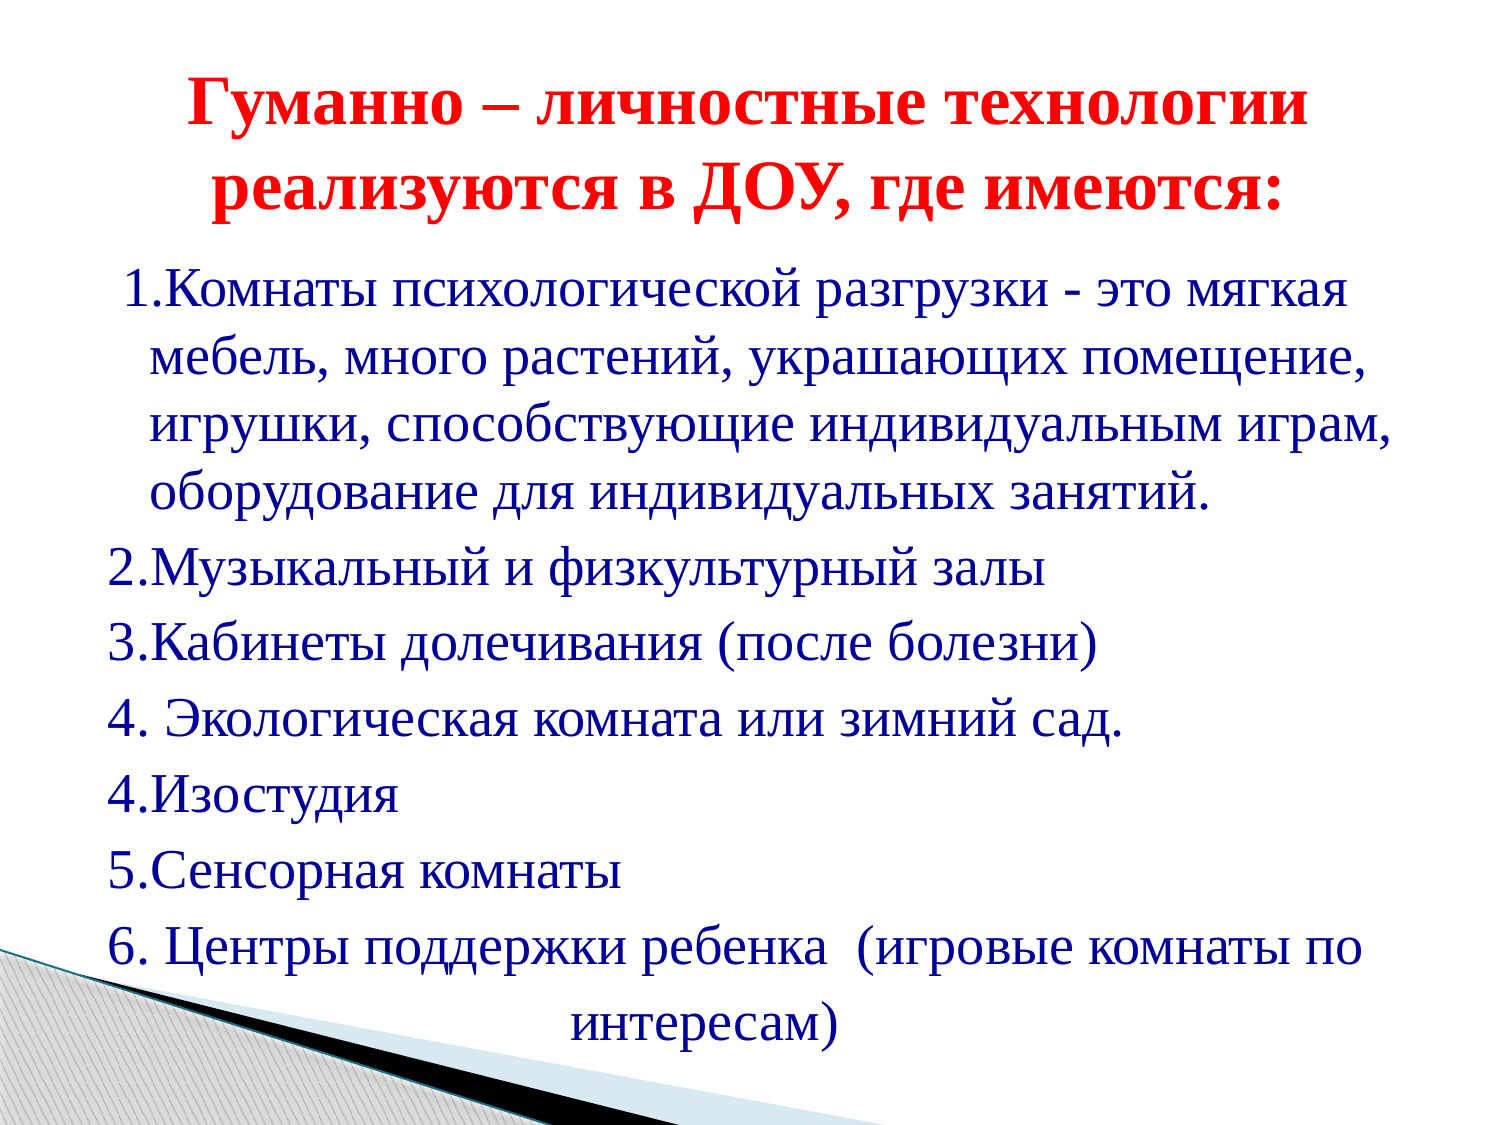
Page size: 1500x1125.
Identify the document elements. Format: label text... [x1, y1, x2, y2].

title Гуманно – личностные технологии реализуются в ДОУ, где имеются: [75, 45, 1425, 233]
list 1.Комнаты психологической разгрузки - это мягкая мебель, много растений, украшающих помещение, игрушки, способствующие индивидуальным играм, оборудование для индивидуальных занятий. 2.Музыкальный и физкультурный залы 3.Кабинеты долечивания (после болезни) 4. Экологическая комната или зимний сад. 4.Изостудия 5.Сенсорная комнаты 6. Центры поддержки ребенка (игровые комнаты по интересам) [74, 242, 1426, 986]
